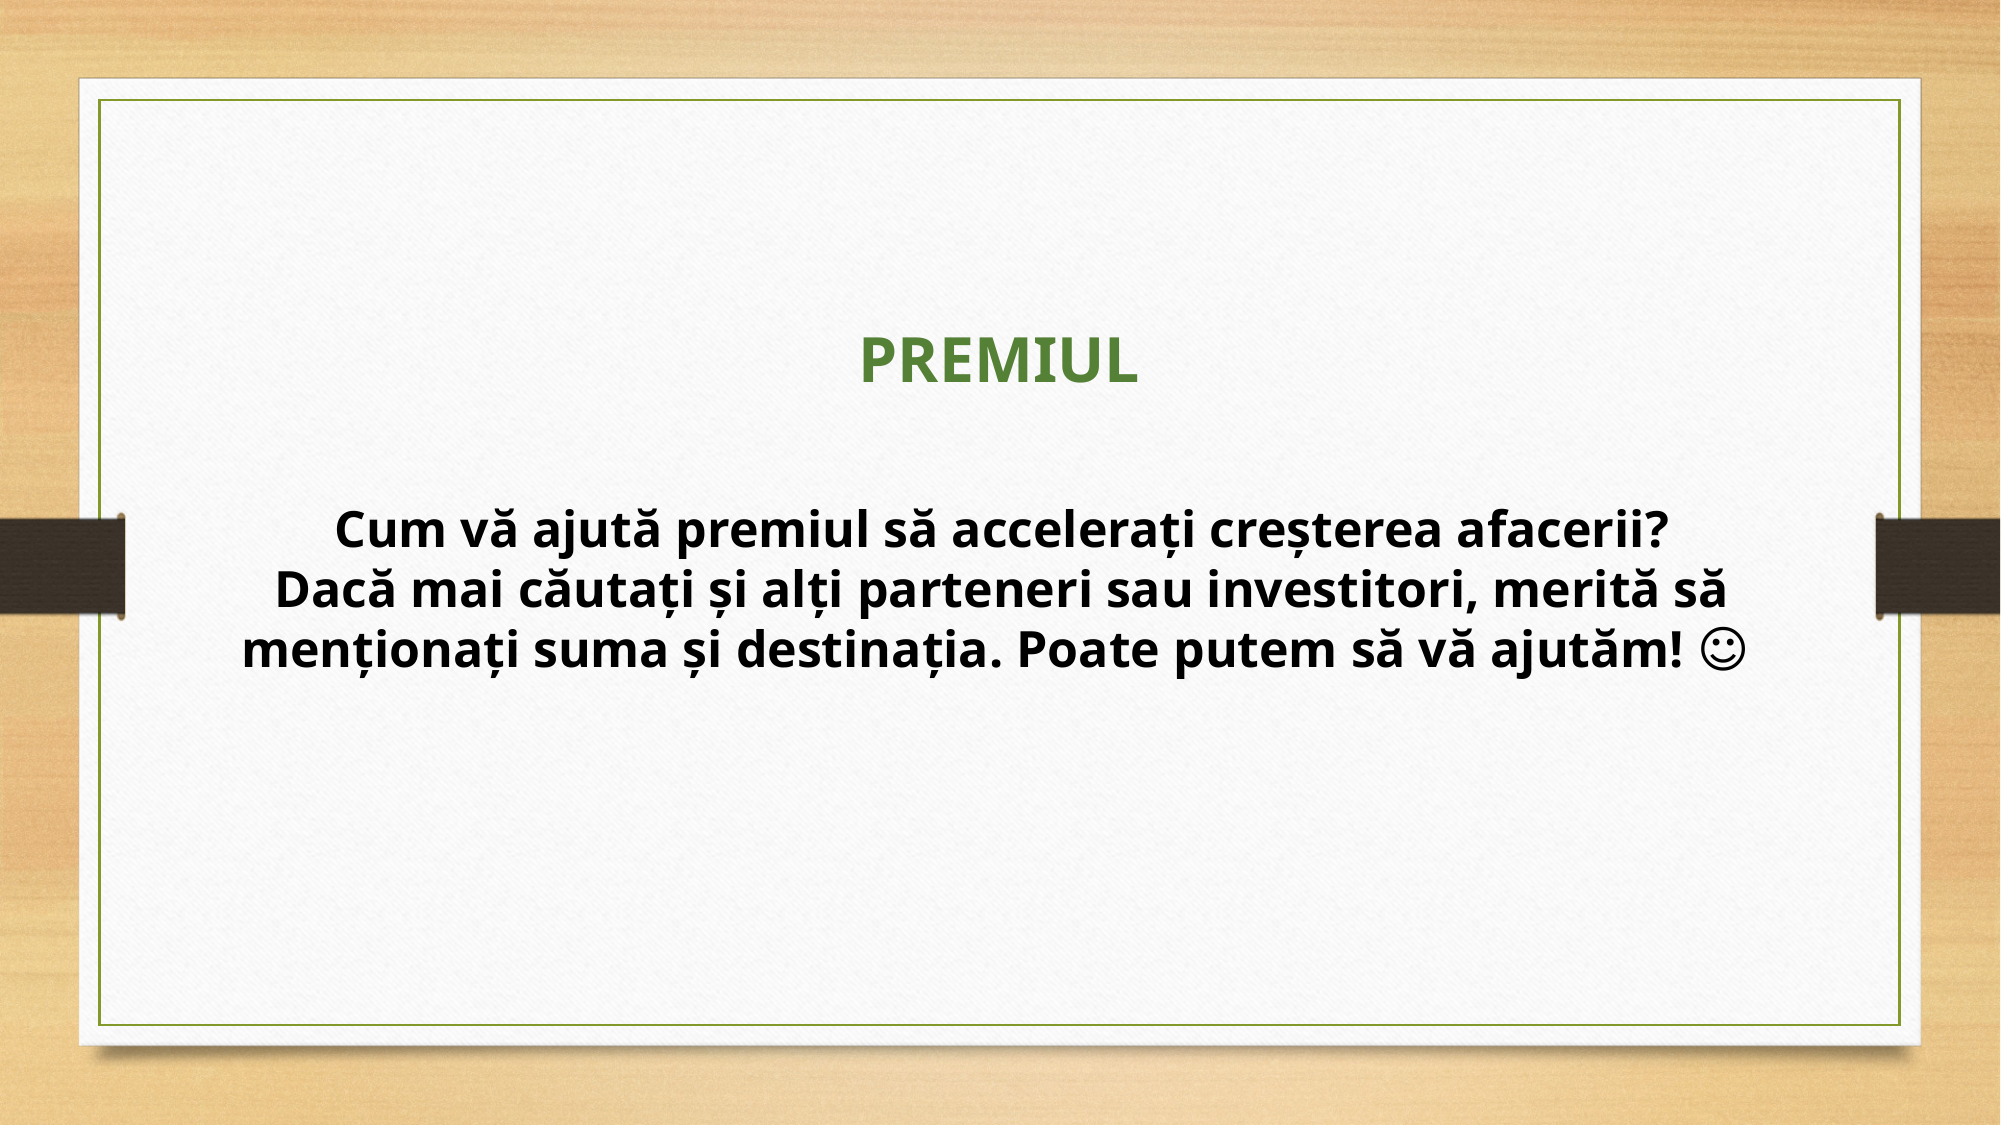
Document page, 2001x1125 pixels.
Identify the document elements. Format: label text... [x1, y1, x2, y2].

picture [0, 0, 2001, 1125]
text_box Cum vă ajută premiul să accelerați creșterea afacerii? Dacă mai căutați și alți parteneri sau investitori, merită să menționați suma și destinația. Poate putem să vă ajutăm! ☺ [188, 493, 1816, 1018]
text_box PREMIUL [592, 316, 1407, 461]
